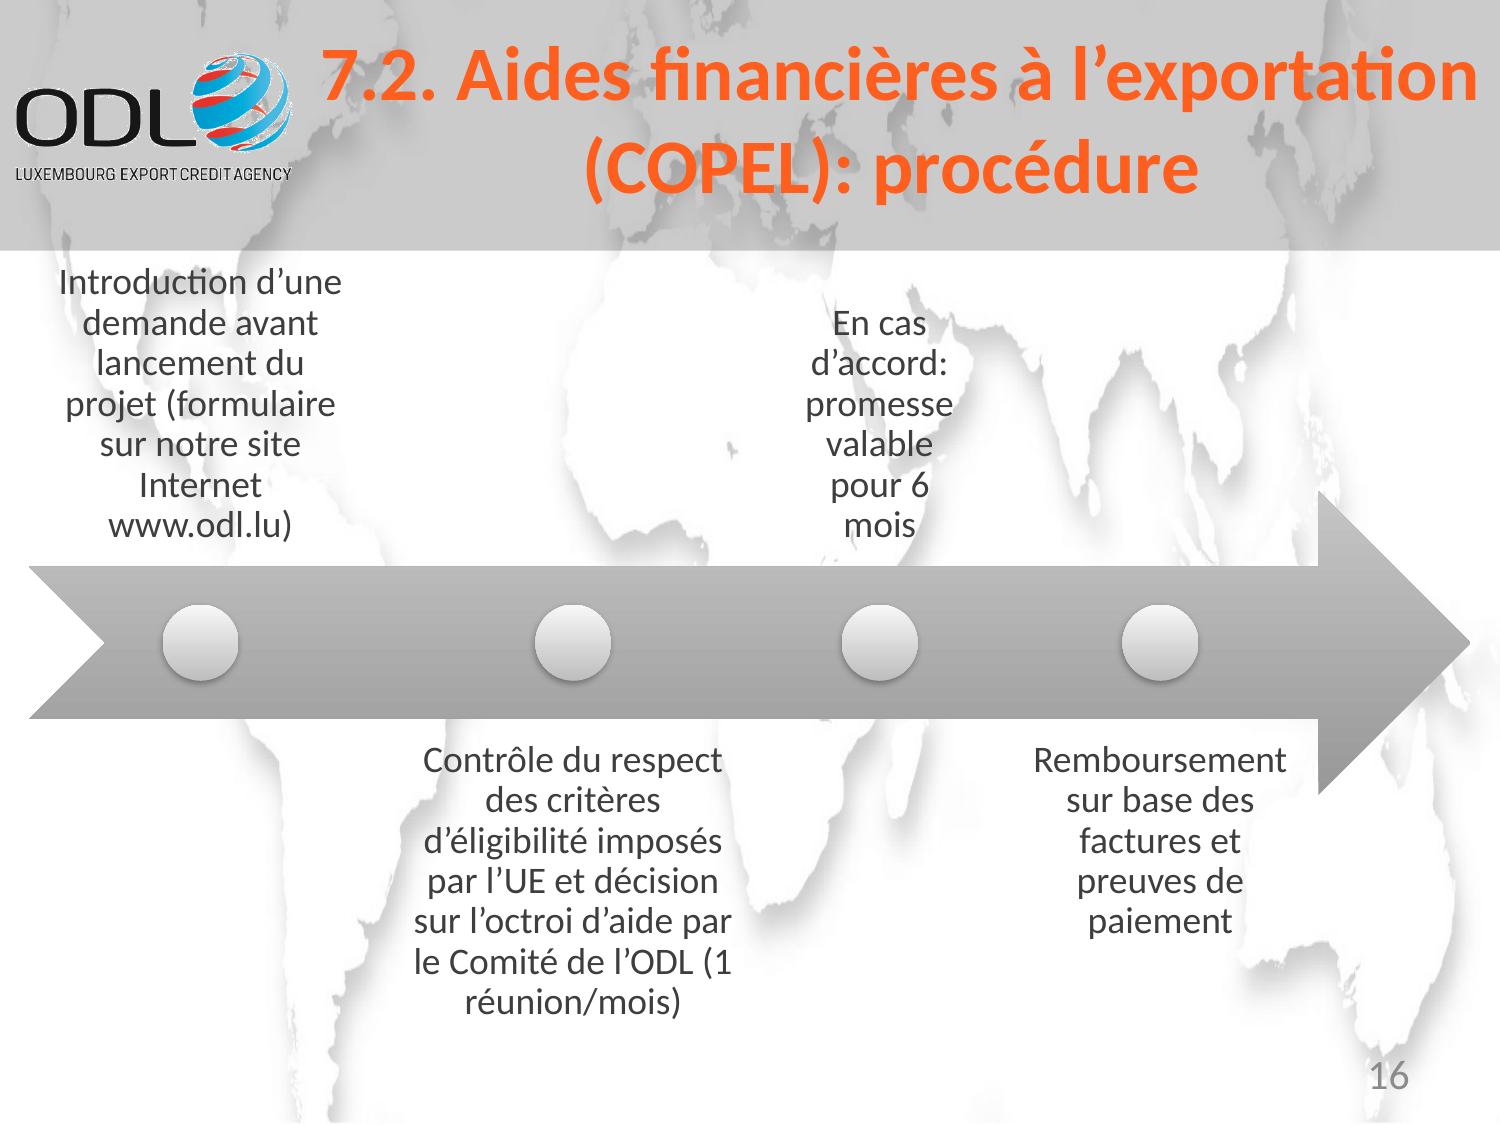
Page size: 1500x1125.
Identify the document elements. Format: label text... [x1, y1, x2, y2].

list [29, 262, 1471, 1024]
picture [0, 0, 349, 240]
title 7.2. Aides financières à l’exportation (COPEL): procédure [352, 0, 1500, 233]
slide_number 16 [1074, 1042, 1425, 1103]
